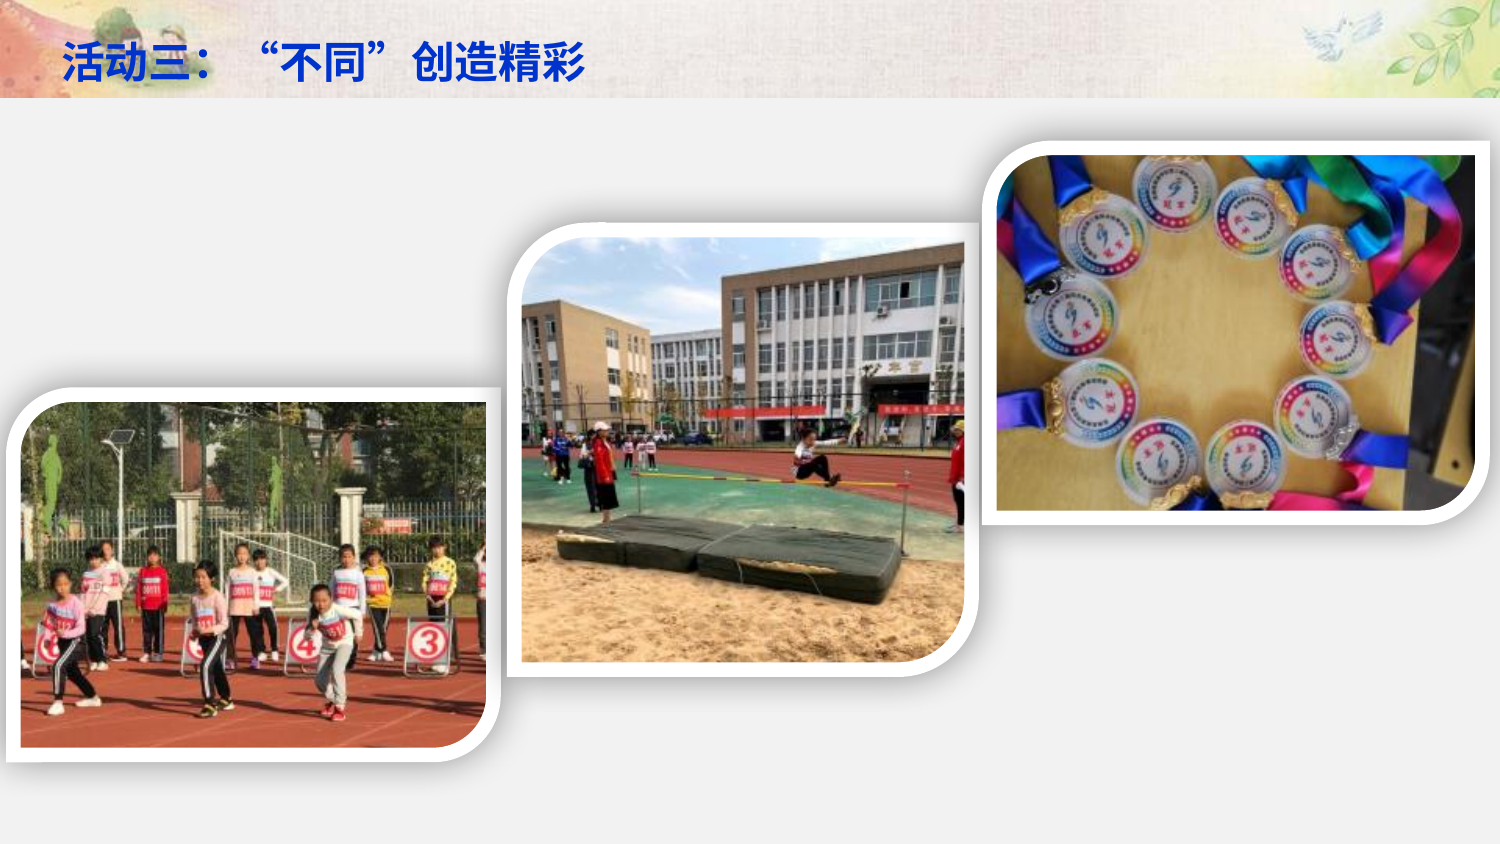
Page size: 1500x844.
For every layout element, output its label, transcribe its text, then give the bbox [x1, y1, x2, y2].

picture [13, 394, 494, 755]
picture [514, 229, 972, 670]
picture [0, 0, 1500, 98]
picture [989, 147, 1483, 518]
text_box 活动三：“不同”创造精彩 [49, 28, 598, 93]
